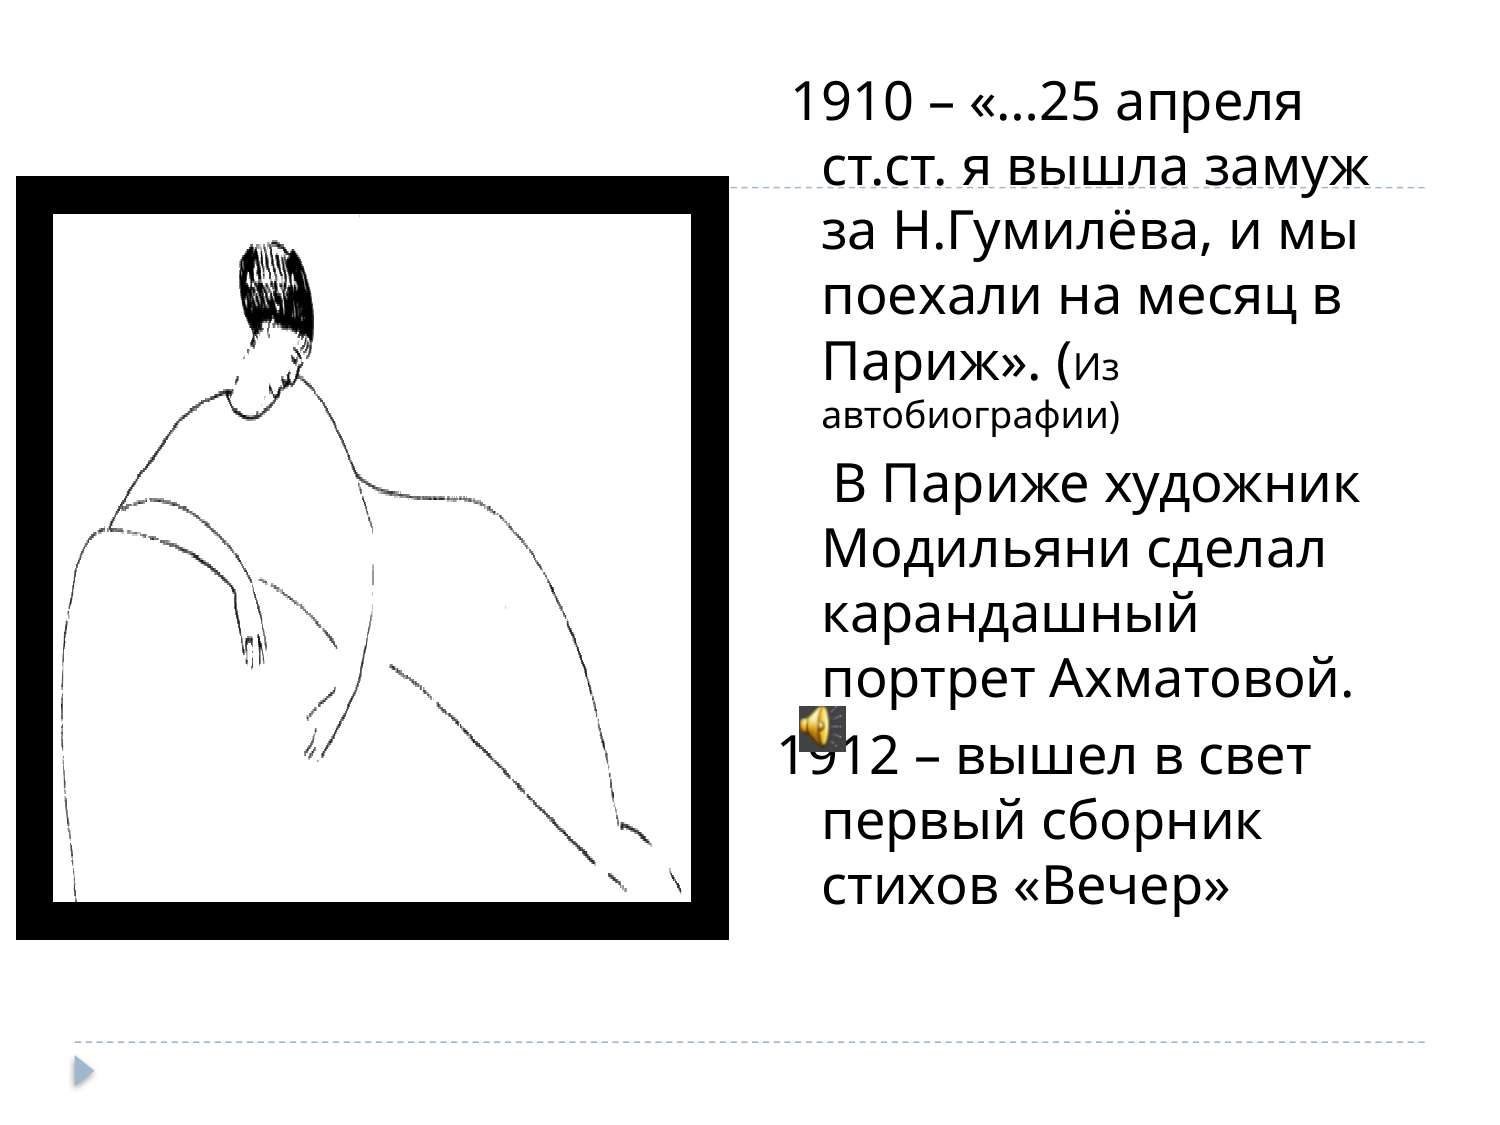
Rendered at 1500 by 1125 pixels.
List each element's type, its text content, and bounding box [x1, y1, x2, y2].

picture [749, 655, 846, 753]
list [52, 213, 692, 903]
list 1910 – «…25 апреля ст.ст. я вышла замуж за Н.Гумилёва, и мы поехали на месяц в Париж». (Из автобиографии) В Париже художник Модильяни сделал карандашный портрет Ахматовой. 1912 – вышел в свет первый сборник стихов «Вечер» [761, 58, 1442, 1043]
